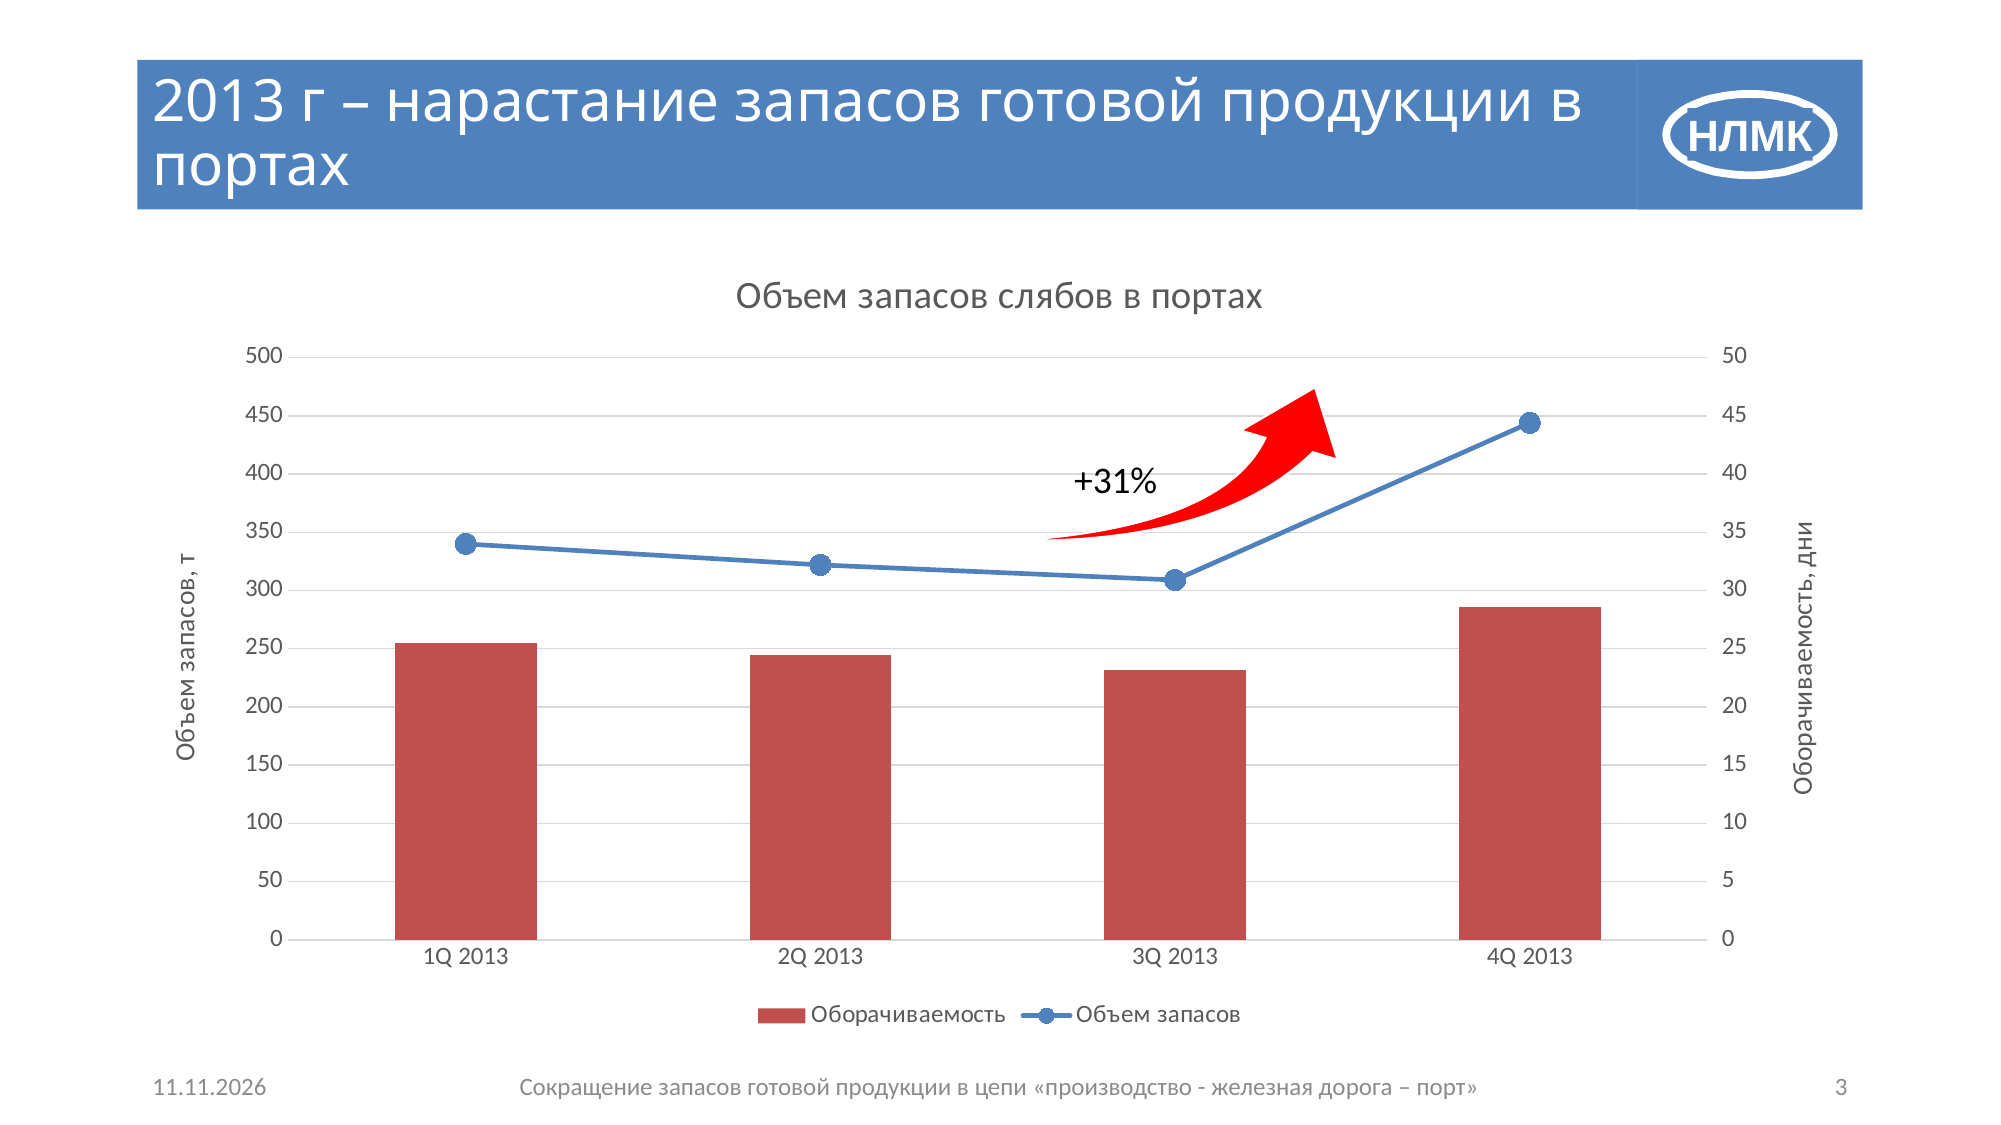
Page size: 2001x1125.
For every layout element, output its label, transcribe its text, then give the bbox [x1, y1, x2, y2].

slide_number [137, 1068, 458, 1103]
chart [137, 243, 1863, 1035]
title 2013 г – нарастание запасов готовой продукции в портах [137, 59, 1638, 210]
footer Сокращение запасов готовой продукции в цепи «производство - железная дорога – порт» [458, 1068, 1412, 1103]
slide_number 3 [1412, 1068, 1863, 1103]
